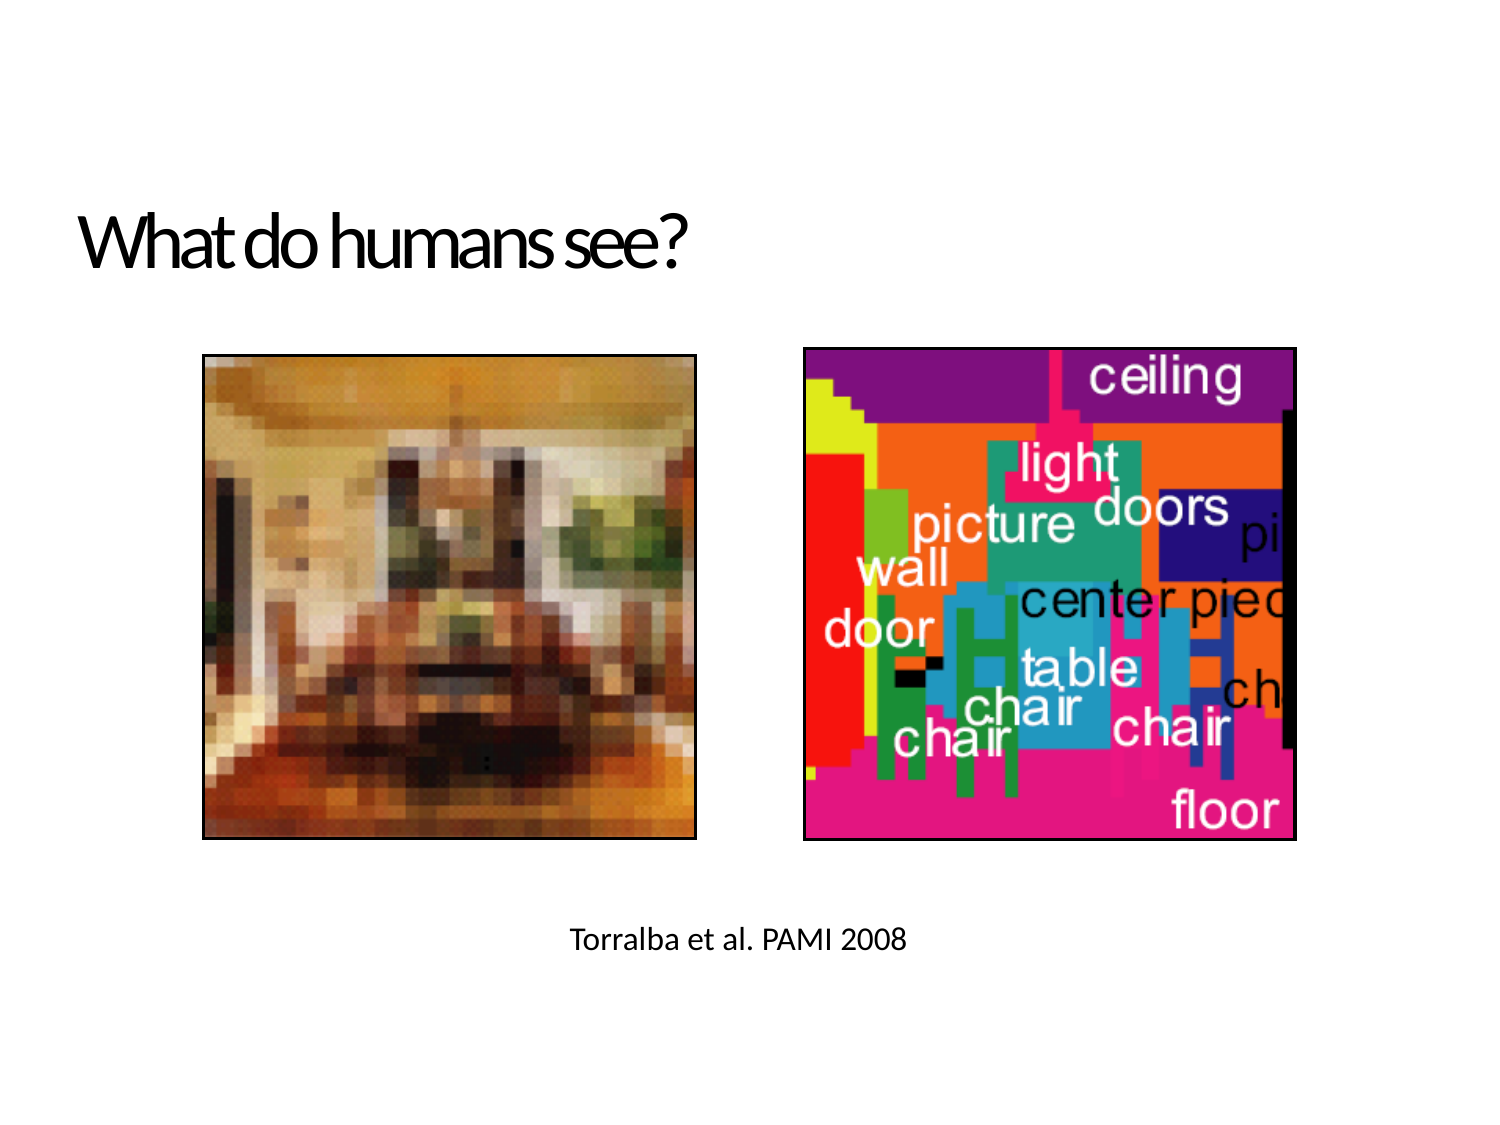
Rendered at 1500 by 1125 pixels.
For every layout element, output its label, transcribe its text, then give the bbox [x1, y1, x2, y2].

picture [204, 356, 695, 837]
title What do humans see? [62, 191, 1438, 294]
picture [805, 350, 1294, 839]
text_box Torralba et al. PAMI 2008 [554, 910, 1015, 965]
